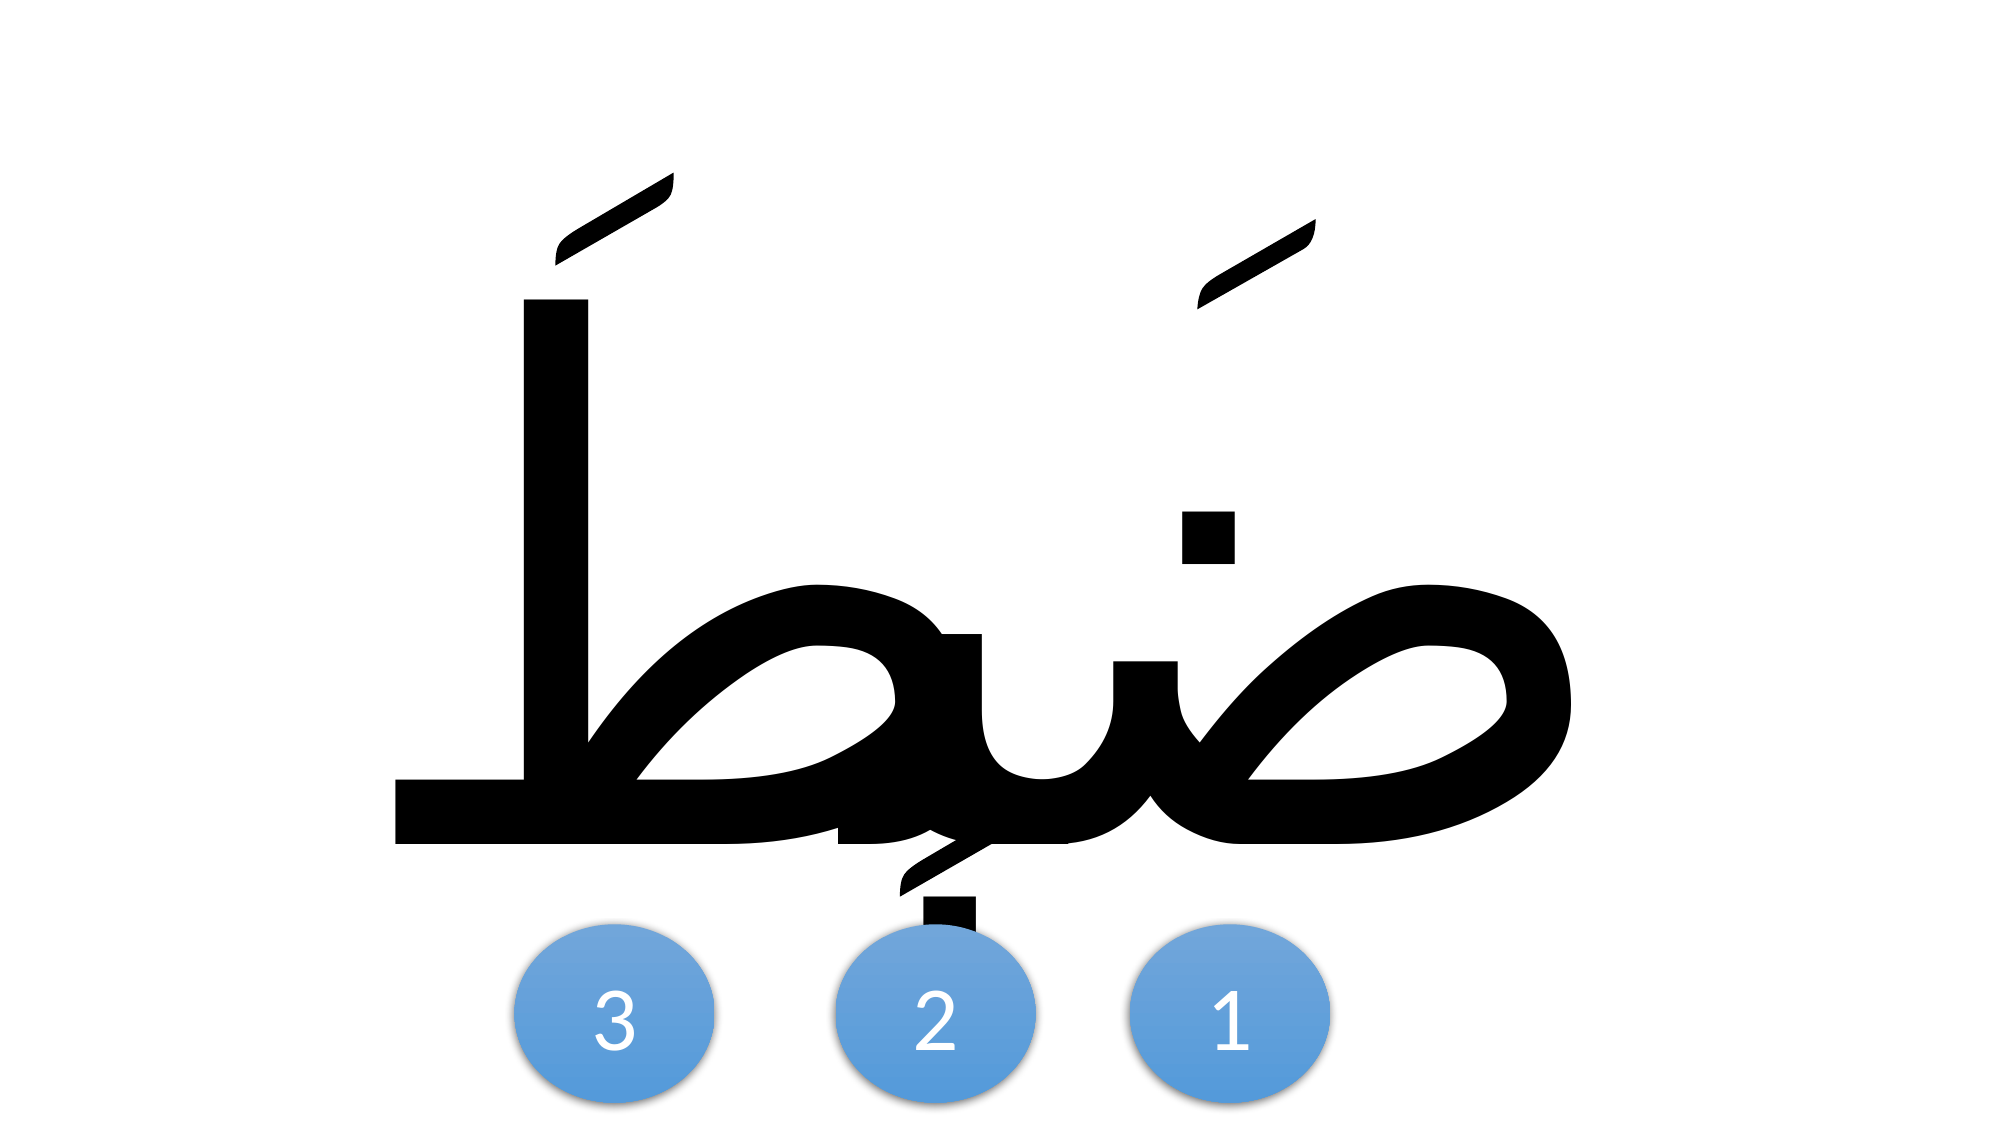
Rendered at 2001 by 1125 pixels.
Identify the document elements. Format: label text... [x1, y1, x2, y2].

text_box ﺒ [830, 120, 1002, 992]
text_box 2 [835, 924, 1036, 1103]
text_box ﻂ [331, 120, 830, 996]
text_box 1 [1129, 924, 1331, 1103]
text_box 3 [514, 924, 715, 1103]
text_box ﺿ [1002, 120, 1381, 996]
